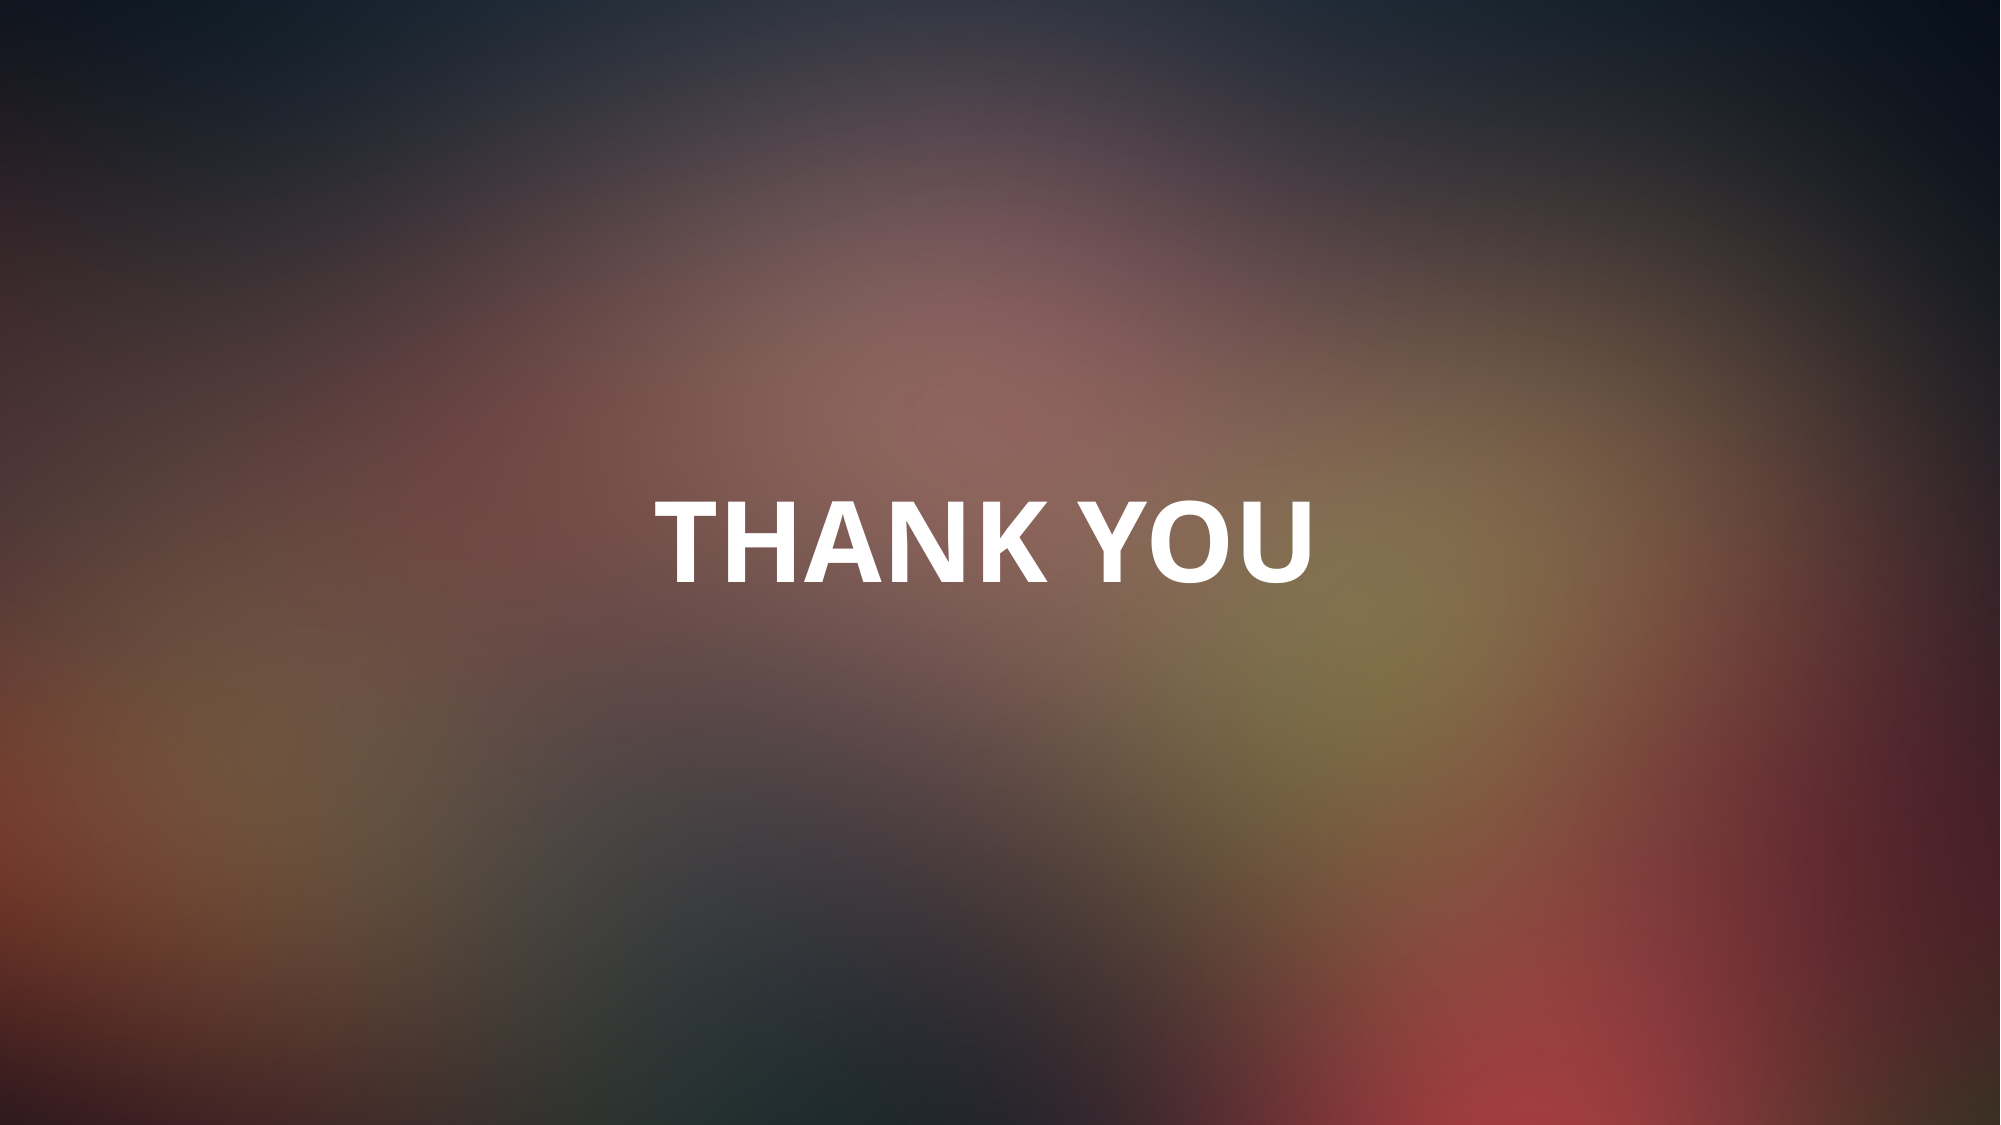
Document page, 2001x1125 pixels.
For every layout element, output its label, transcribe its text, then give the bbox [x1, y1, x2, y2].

text_box THANK YOU [638, 463, 1336, 613]
picture [0, 0, 2000, 1125]
